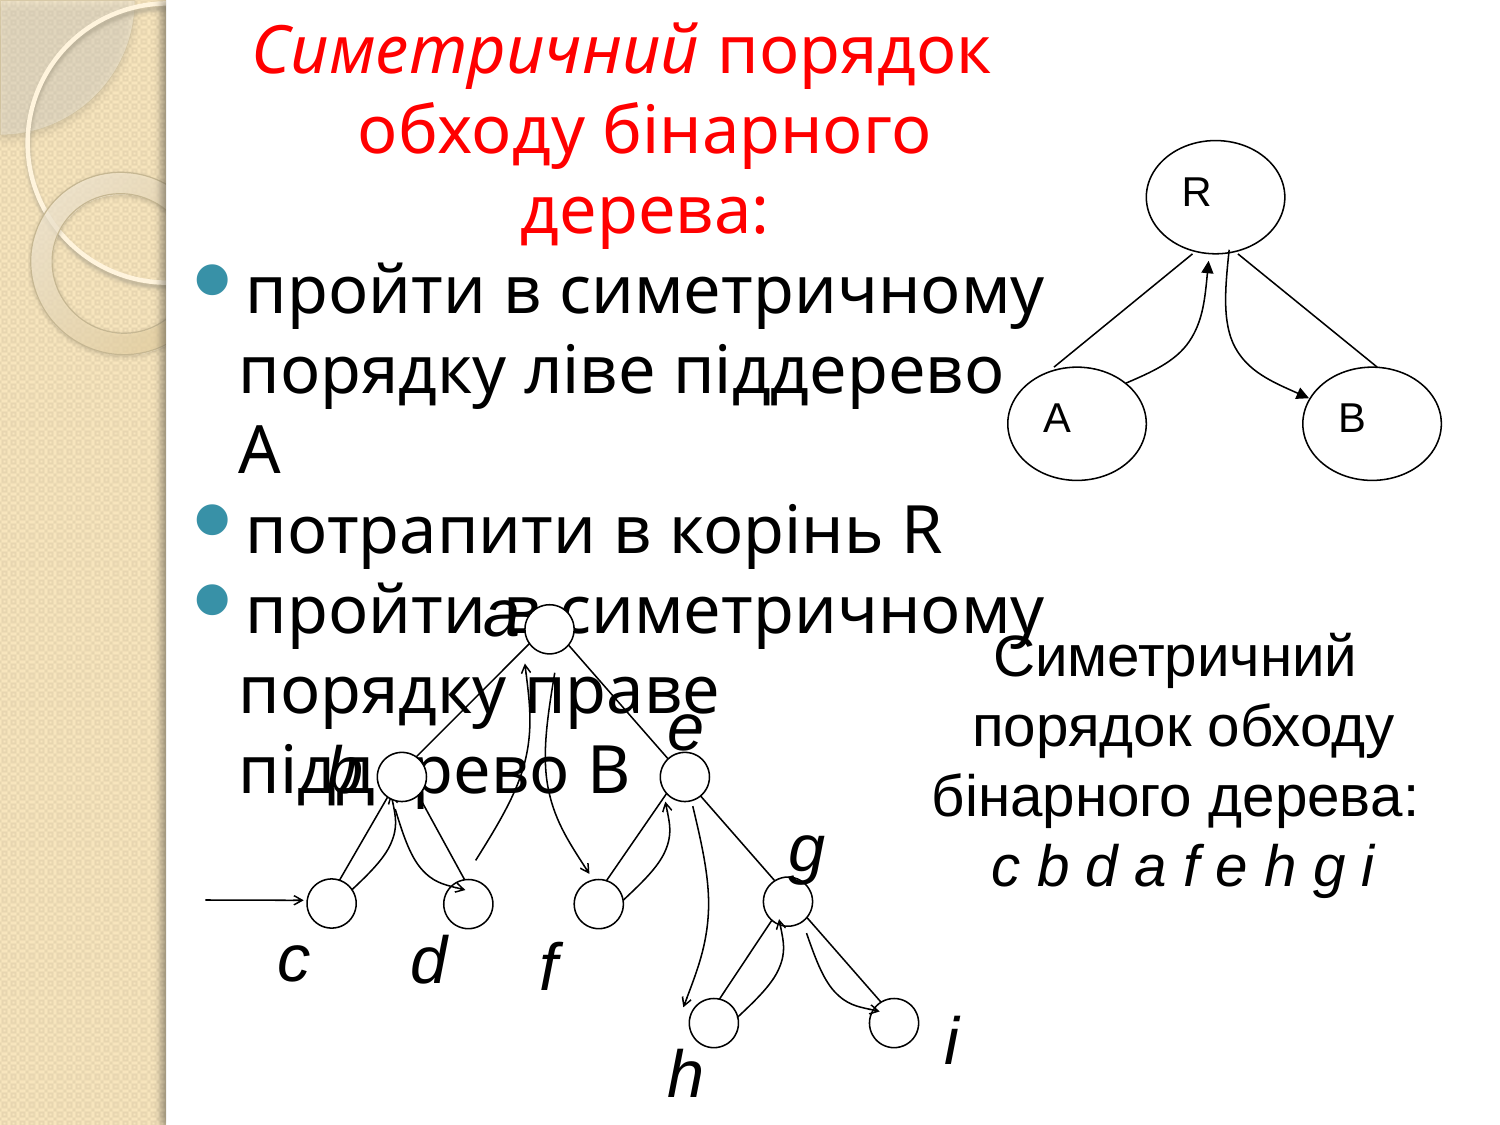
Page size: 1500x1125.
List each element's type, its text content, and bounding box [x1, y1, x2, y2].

text_box [0, 1, 1500, 74]
text_box Симетричний порядок обходу бінарного дерева: c b d a f e h g i [1086, 610, 1500, 906]
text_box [93, 445, 1079, 1125]
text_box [1007, 140, 1442, 481]
list Симетричний порядок обходу бінарного дерева: пройти в симетричному порядку ліве піддерево А потрапити в корінь R пройти в симетричному порядку праве піддерево В [164, 76, 1067, 442]
